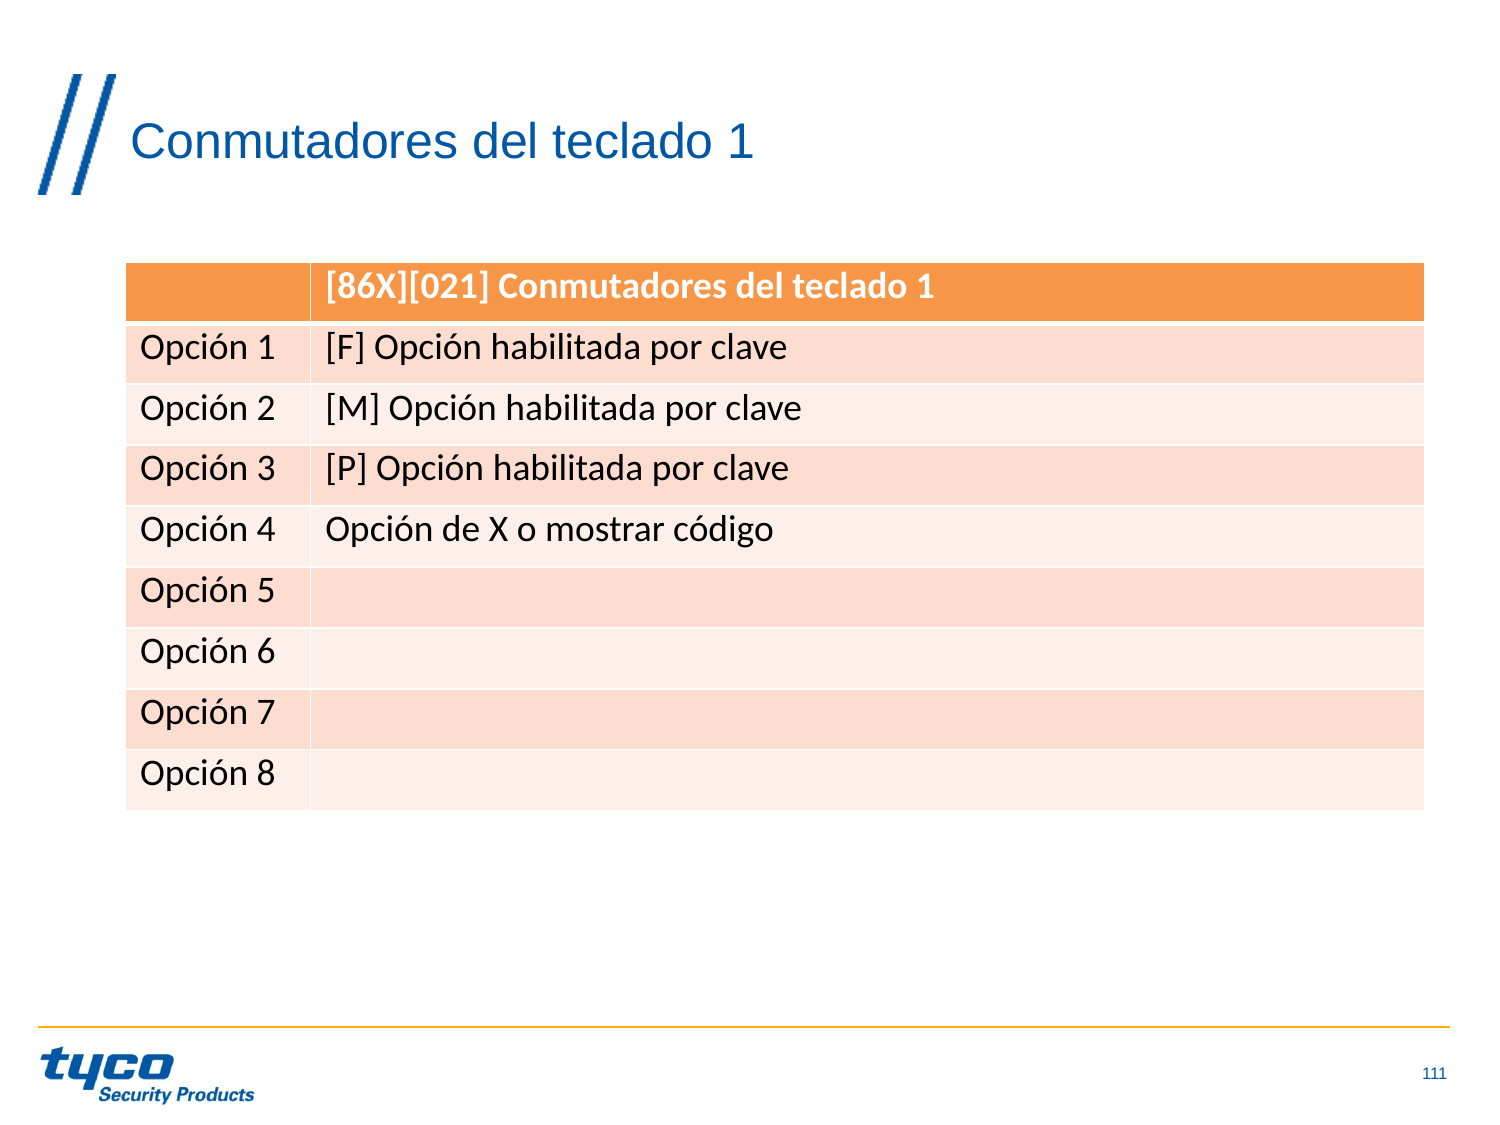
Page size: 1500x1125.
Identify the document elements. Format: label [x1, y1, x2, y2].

table_cell [311, 690, 1424, 749]
table_cell [126, 690, 310, 749]
slide_number [1387, 1042, 1463, 1103]
picture [37, 74, 115, 195]
table_cell [311, 750, 1424, 810]
table_cell [126, 446, 310, 505]
table_cell [311, 507, 1424, 566]
table_cell [126, 507, 310, 566]
table_cell [311, 568, 1424, 627]
picture [34, 1040, 260, 1107]
table_cell [311, 326, 1424, 383]
table_cell [126, 385, 310, 444]
table_cell [311, 385, 1424, 444]
table_cell [311, 629, 1424, 688]
text_box [97, 1061, 228, 1091]
table_cell [126, 629, 310, 688]
title [115, 44, 1426, 233]
table_cell [126, 568, 310, 627]
table_cell [126, 750, 310, 810]
table_header [311, 263, 1424, 321]
table_cell [311, 446, 1424, 505]
table_cell [126, 326, 310, 383]
table_header [126, 263, 310, 321]
